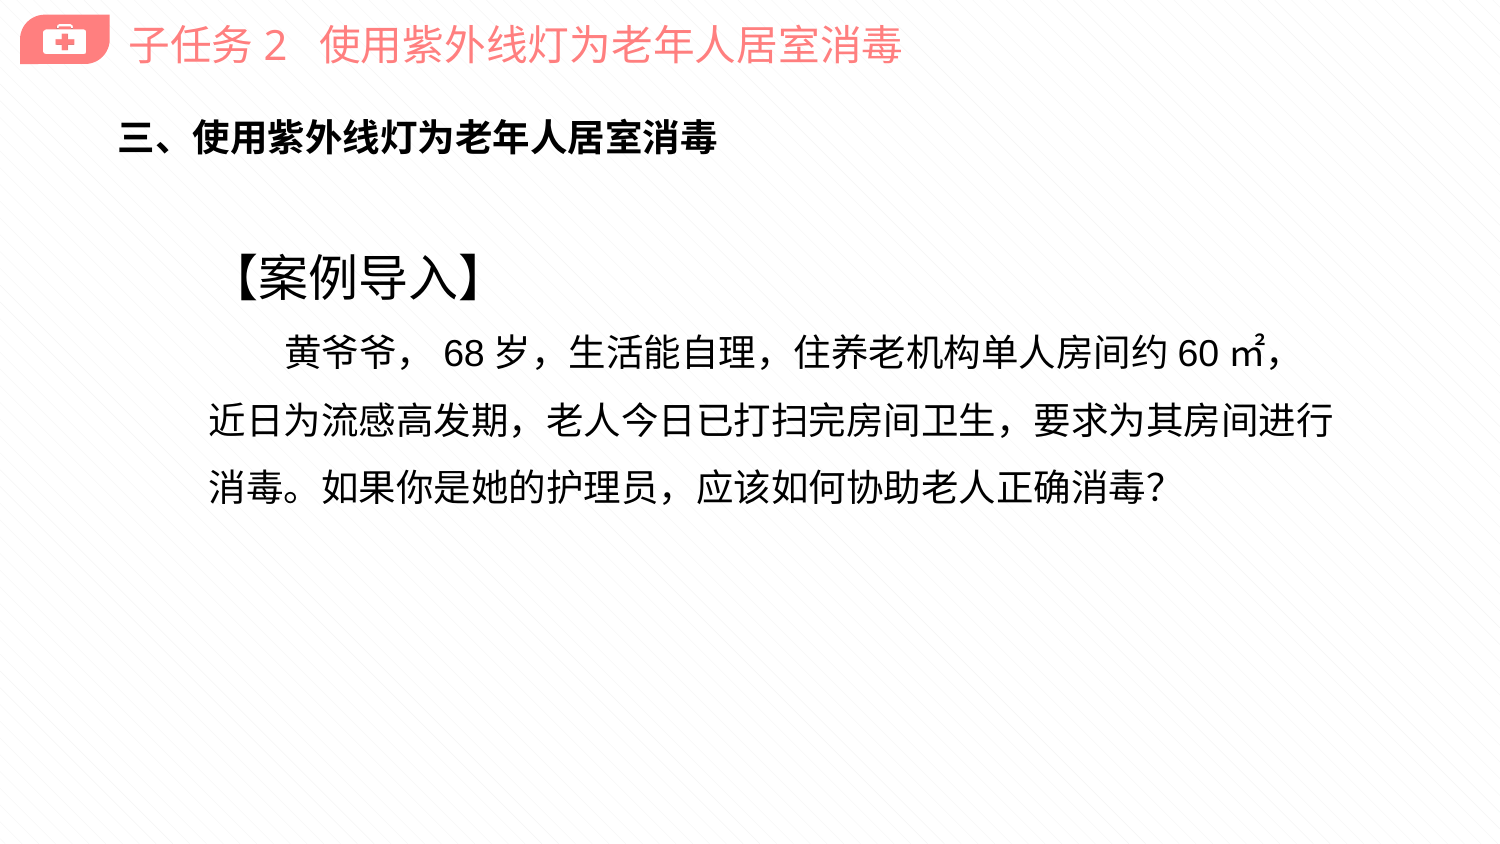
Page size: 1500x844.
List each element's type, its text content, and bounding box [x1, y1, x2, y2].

text_box 【案例导入】 黄爷爷，68岁，生活能自理，住养老机构单人房间约60㎡，近日为流感高发期，老人今日已打扫完房间卫生，要求为其房间进行消毒。如果你是她的护理员，应该如何协助老人正确消毒？ [193, 209, 1355, 517]
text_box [19, 11, 991, 78]
text_box 三、使用紫外线灯为老年人居室消毒 [102, 106, 853, 167]
